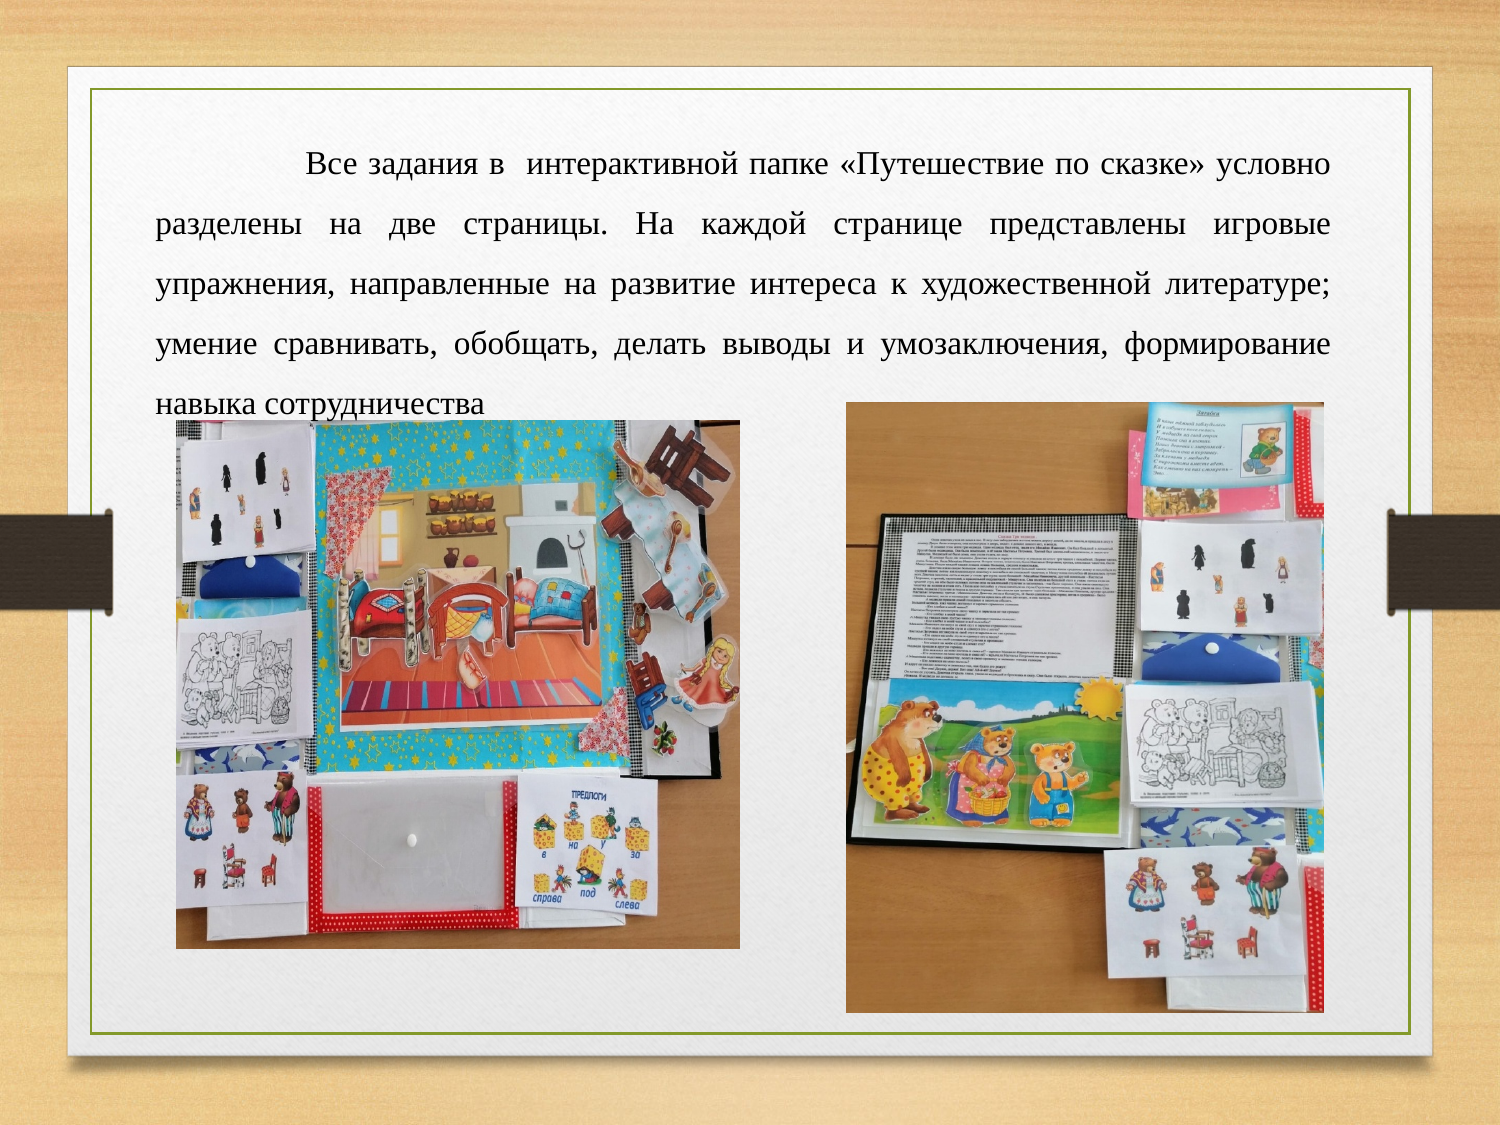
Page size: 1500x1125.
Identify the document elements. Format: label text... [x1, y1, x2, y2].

picture [0, 0, 1500, 1125]
text_box Все задания в интерактивной папке «Путешествие по сказке» условно разделены на две страницы. На каждой странице представлены игровые упражнения, направленные на развитие интереса к художественной литературе; умение сравнивать, обобщать, делать выводы и умозаключения, формирование навыка сотрудничества [140, 46, 1348, 429]
